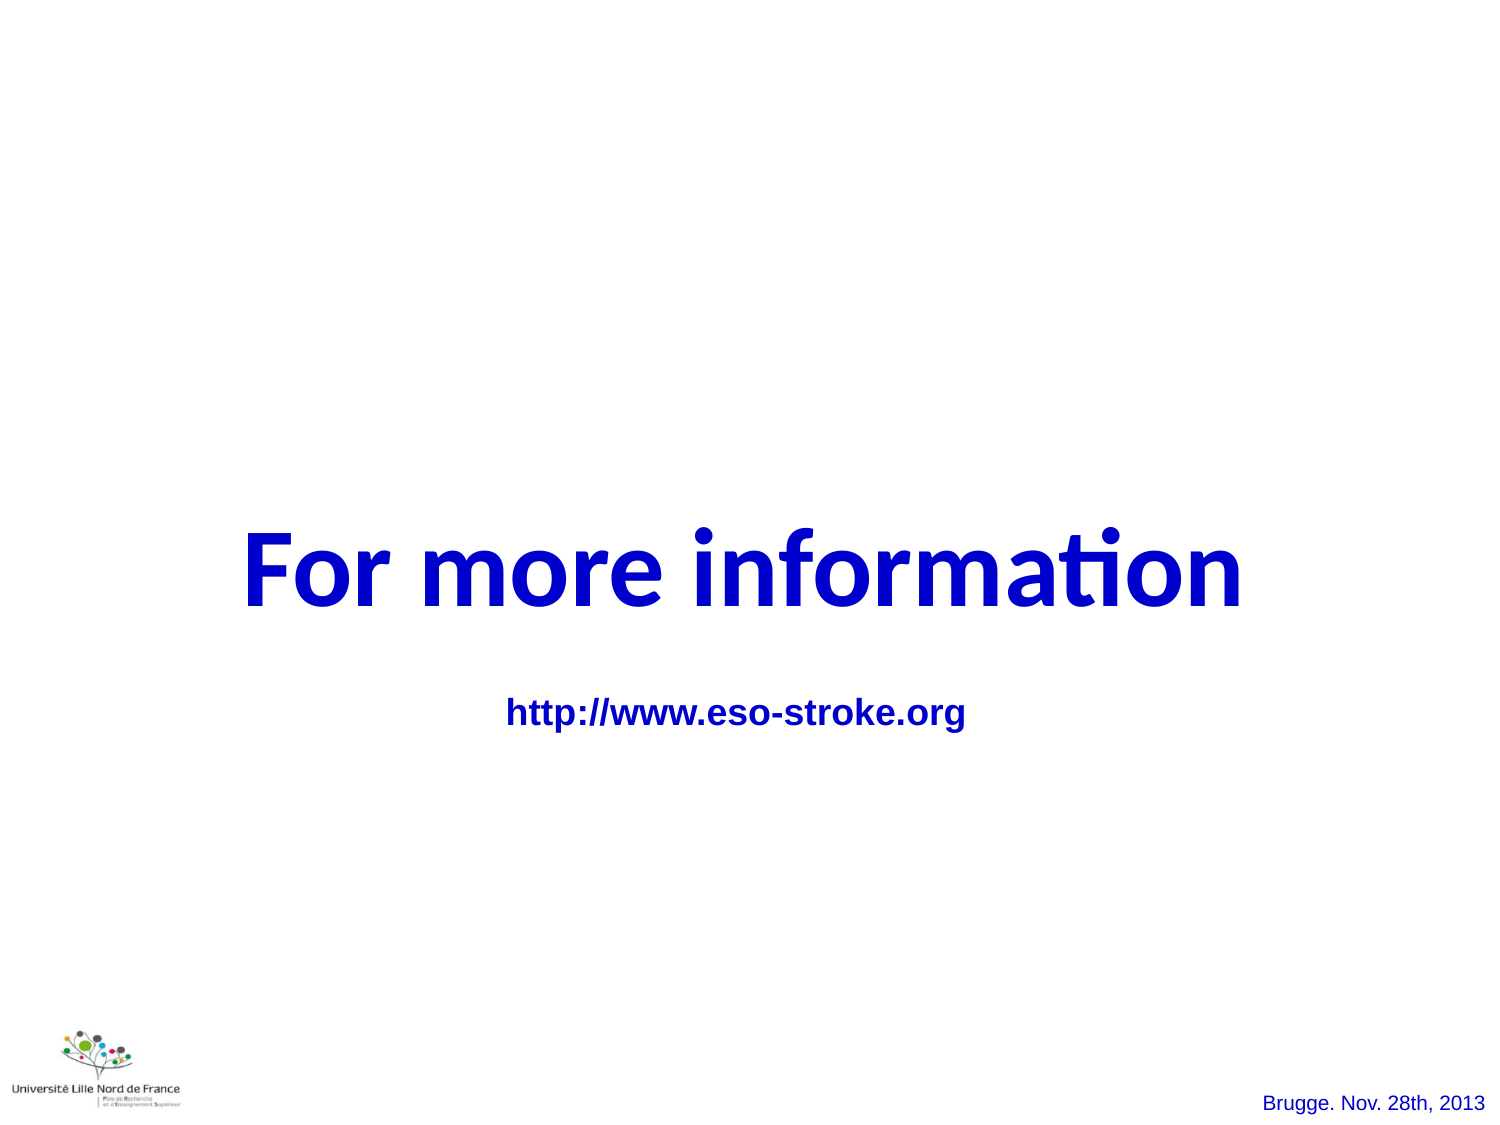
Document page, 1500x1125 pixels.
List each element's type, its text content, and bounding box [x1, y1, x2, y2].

text_box http://www.eso-stroke.org [490, 680, 983, 741]
picture [11, 1011, 183, 1123]
title For more information [100, 467, 1389, 656]
